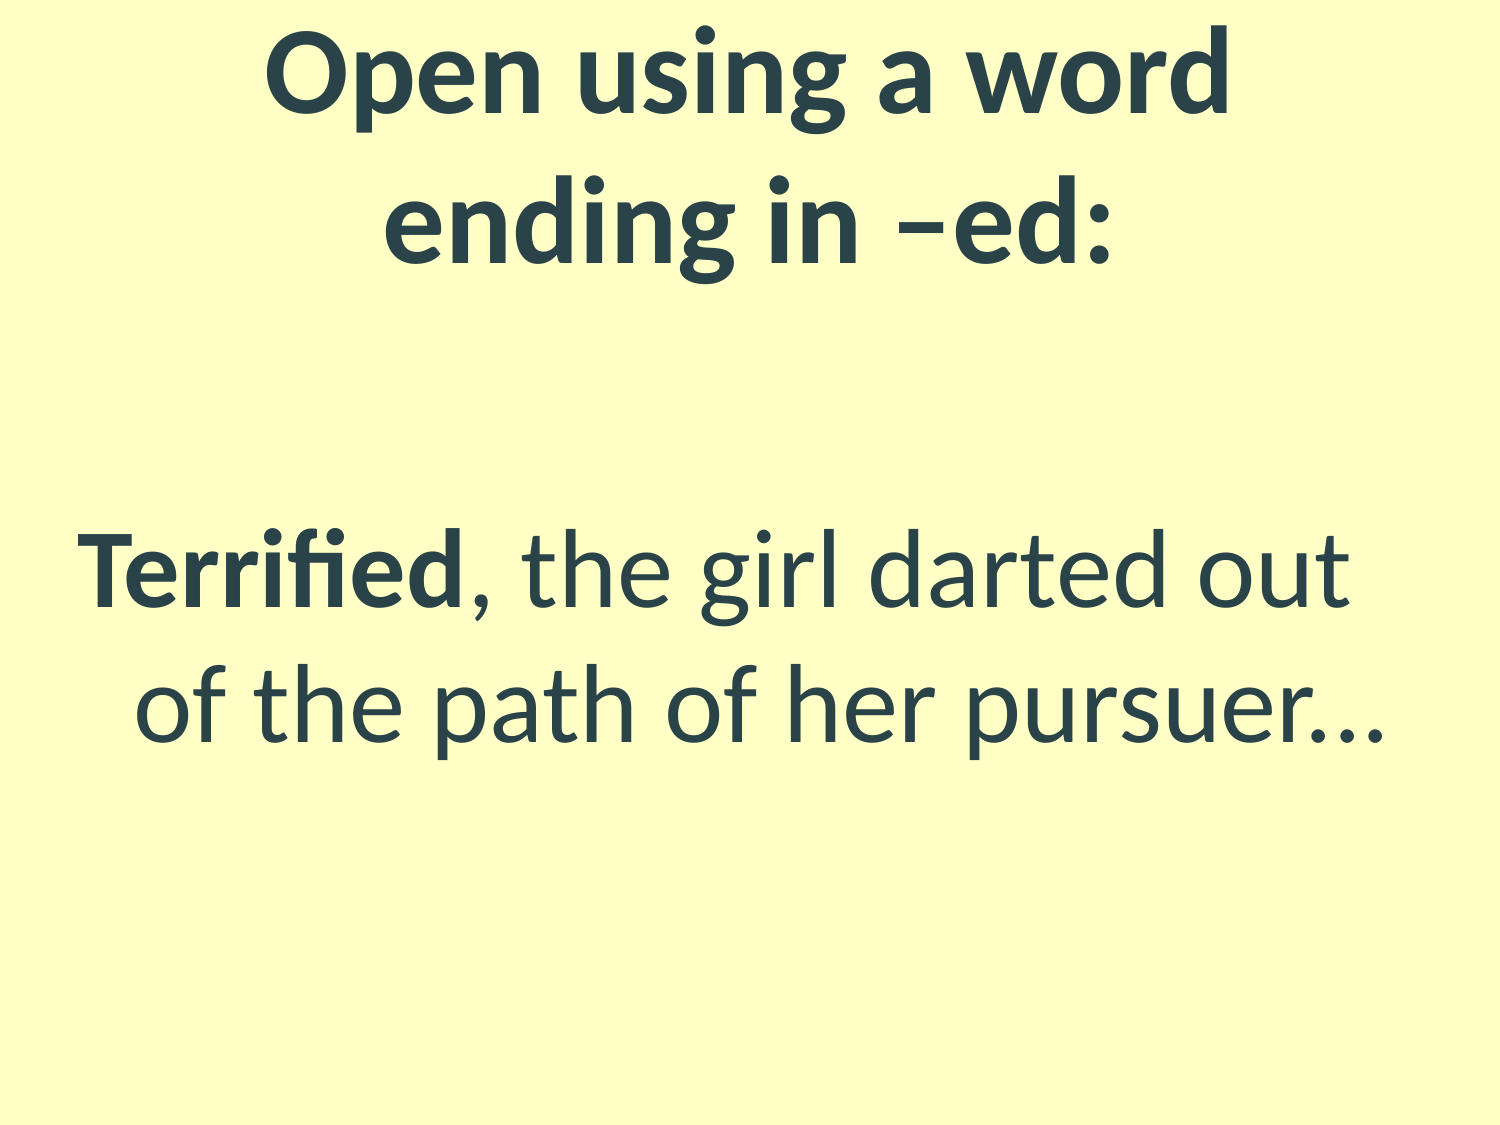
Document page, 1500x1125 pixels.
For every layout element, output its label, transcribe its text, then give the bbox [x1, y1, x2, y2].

title Open using a word ending in –ed: [75, 45, 1425, 233]
list Terrified, the girl darted out of the path of her pursuer... [62, 487, 1413, 1125]
